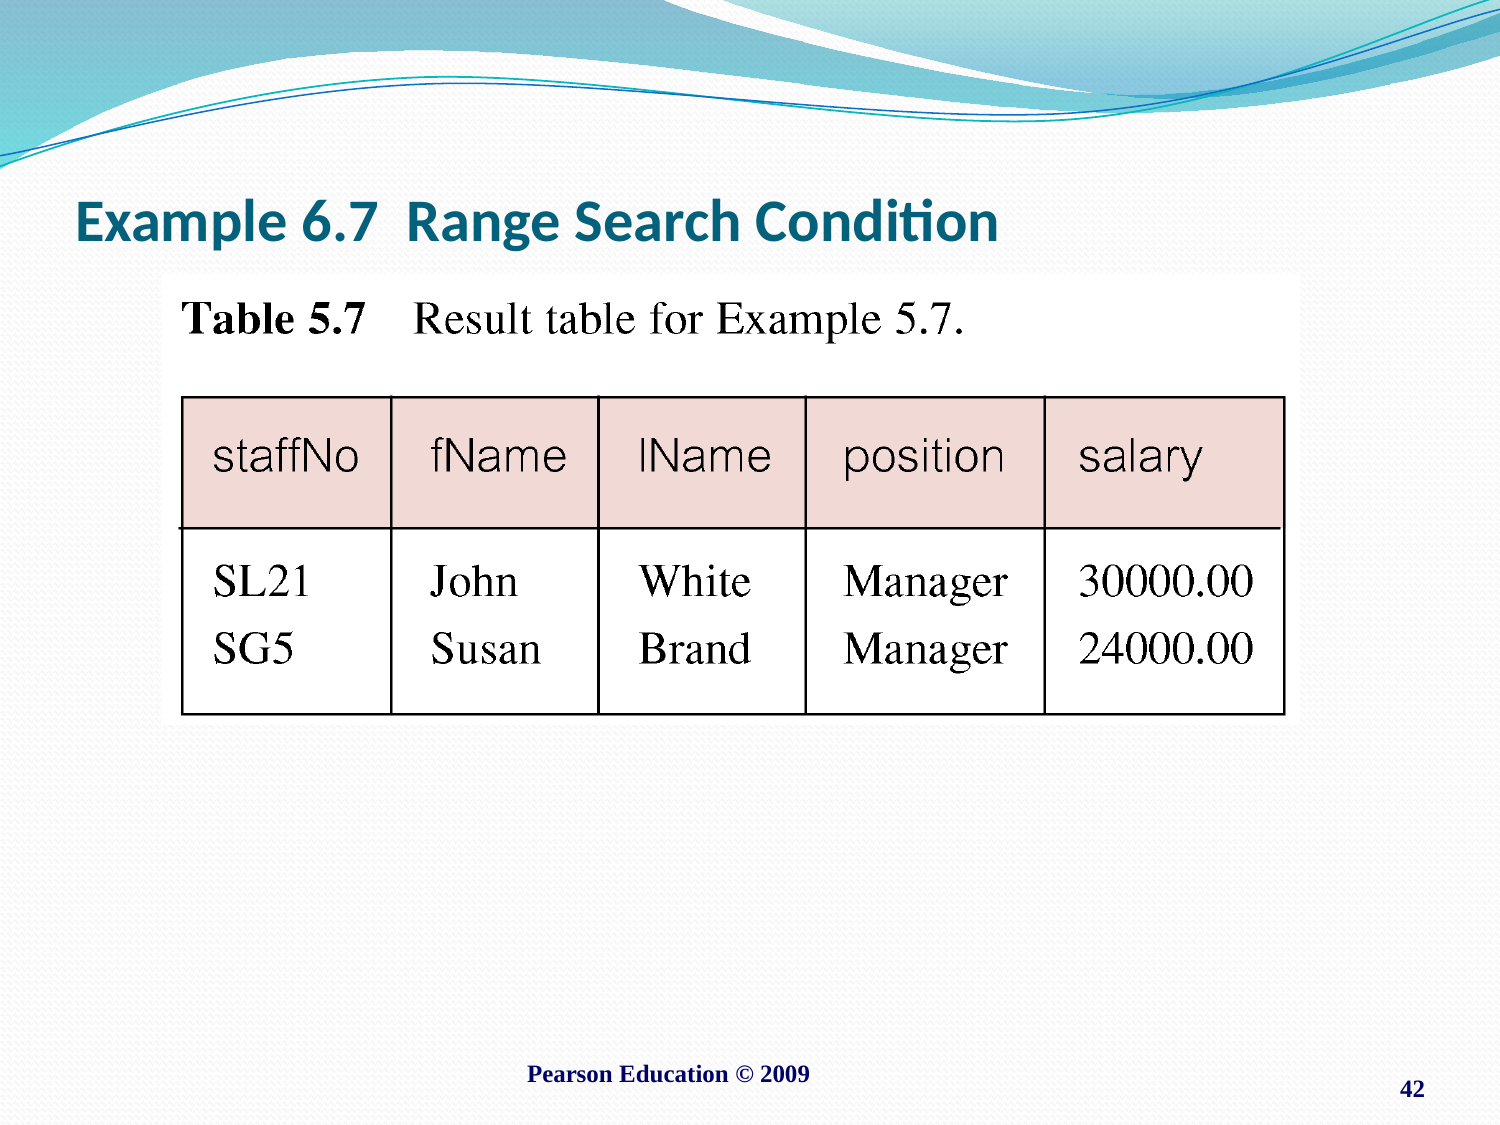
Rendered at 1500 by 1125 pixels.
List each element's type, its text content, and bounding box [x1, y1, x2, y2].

slide_number 42 [1299, 1042, 1425, 1103]
text_box Pearson Education © 2009 [512, 1050, 1038, 1095]
picture [162, 274, 1301, 725]
title Example 6.7 Range Search Condition [75, 66, 1425, 254]
